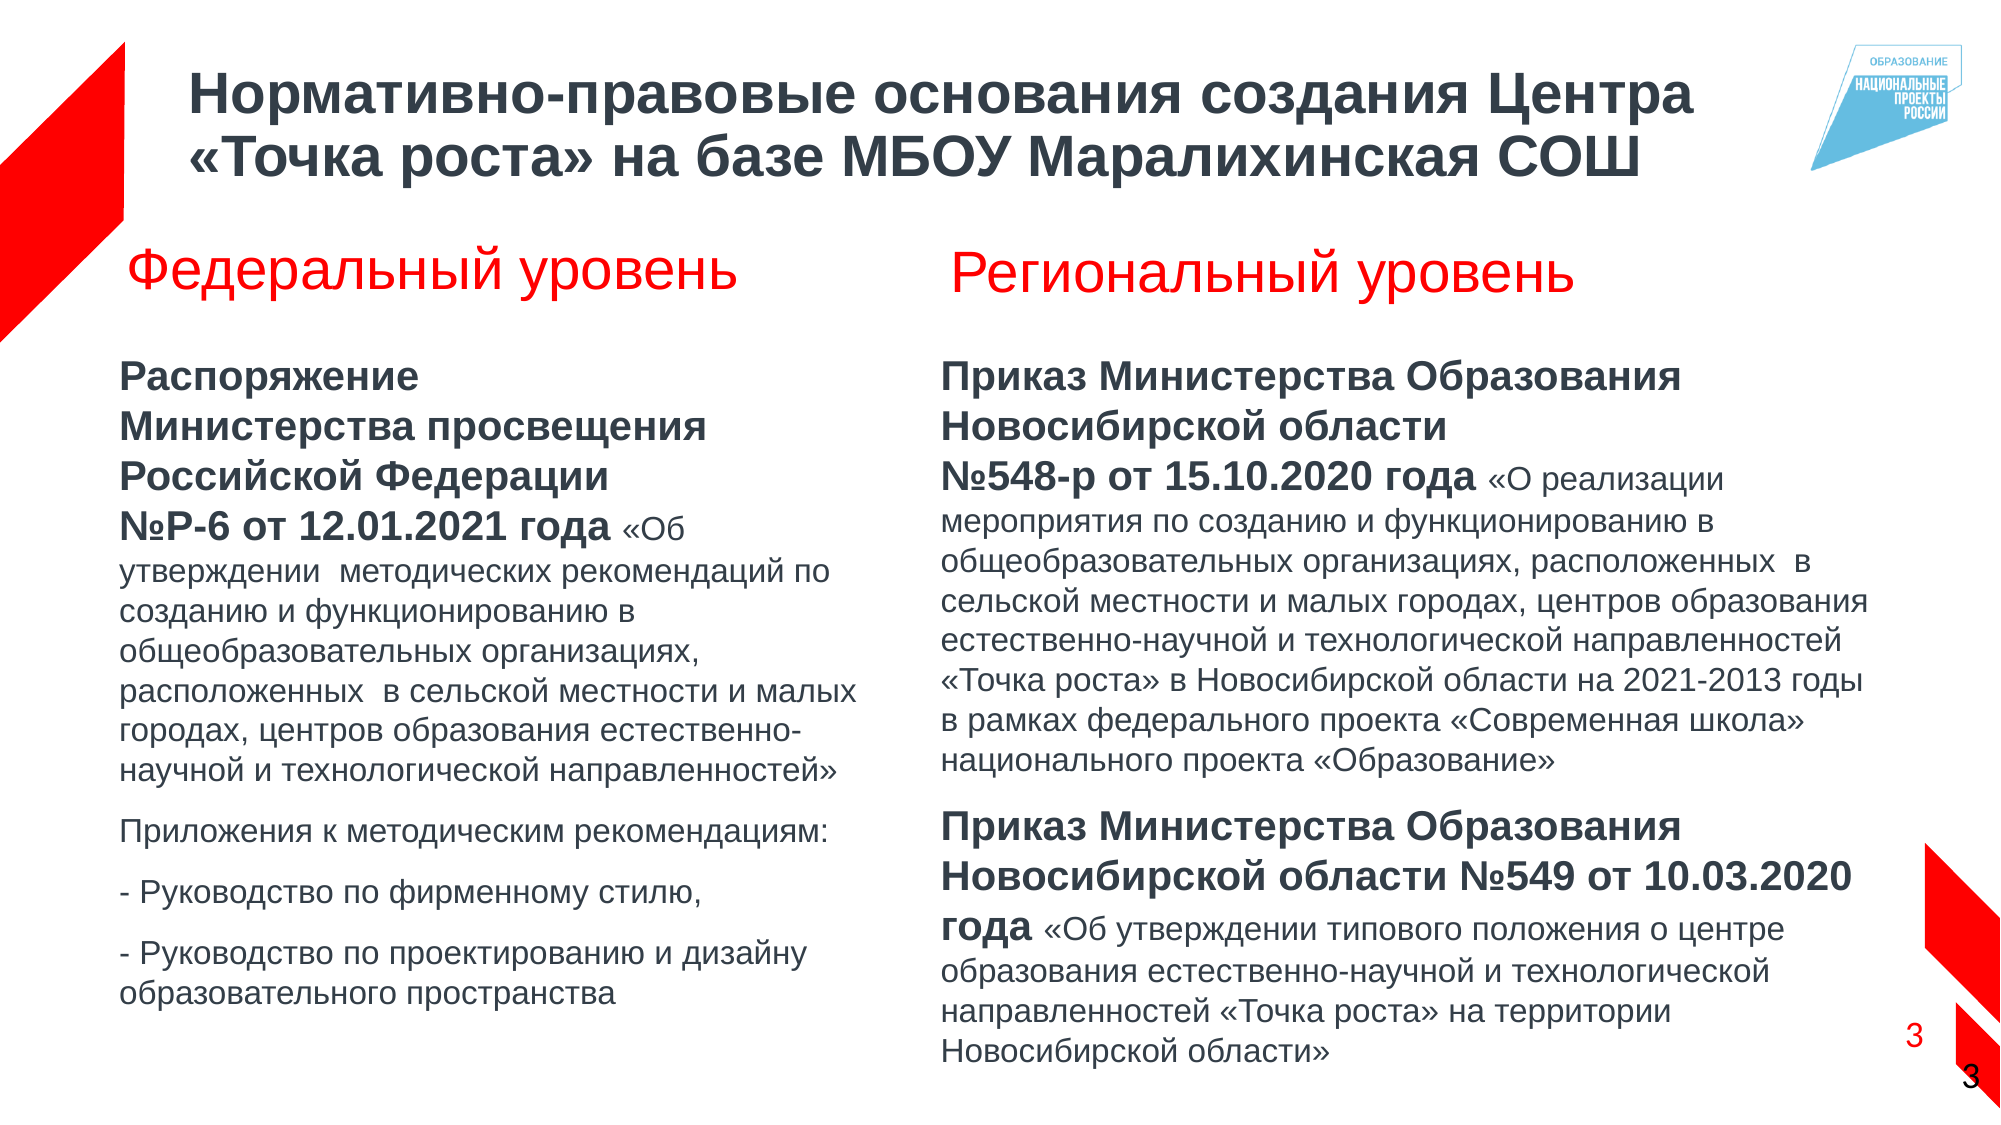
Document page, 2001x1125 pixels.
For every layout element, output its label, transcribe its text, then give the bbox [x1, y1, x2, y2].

text_box Региональный уровень [935, 226, 1628, 312]
text_box Приказ Министерства Образования Новосибирской области №548-р от 15.10.2020 года «О реализации мероприятия по созданию и функционированию в общеобразовательных организациях, расположенных в сельской местности и малых городах, центров образования естественно-научной и технологической направленностей «Точка роста» в Новосибирской области на 2021-2013 годы в рамках федерального проекта «Современная школа» национального проекта «Образование» Приказ Министерства Образования Новосибирской области №549 от 10.03.2020 года «Об утверждении типового положения о центре образования естественно-научной и технологической направленностей «Точка роста» на территории Новосибирской области» [933, 341, 1886, 1044]
slide_number 3 [1946, 1043, 1984, 1103]
text_box Федеральный уровень [111, 223, 770, 309]
picture [1802, 41, 1963, 175]
list Распоряжение Министерства просвещения Российской Федерации №P-6 от 12.01.2021 года «Об утверждении методических рекомендаций по созданию и функционированию в общеобразовательных организациях, расположенных в сельской местности и малых городах, центров образования естественно-научной и технологической направленностей» Приложения к методическим рекомендациям: - Руководство по фирменному стилю, - Руководство по проектированию и дизайну образовательного пространства [111, 340, 873, 1074]
title Нормативно-правовые основания создания Центра «Точка роста» на базе МБОУ Маралихинская СОШ [180, 59, 1810, 193]
